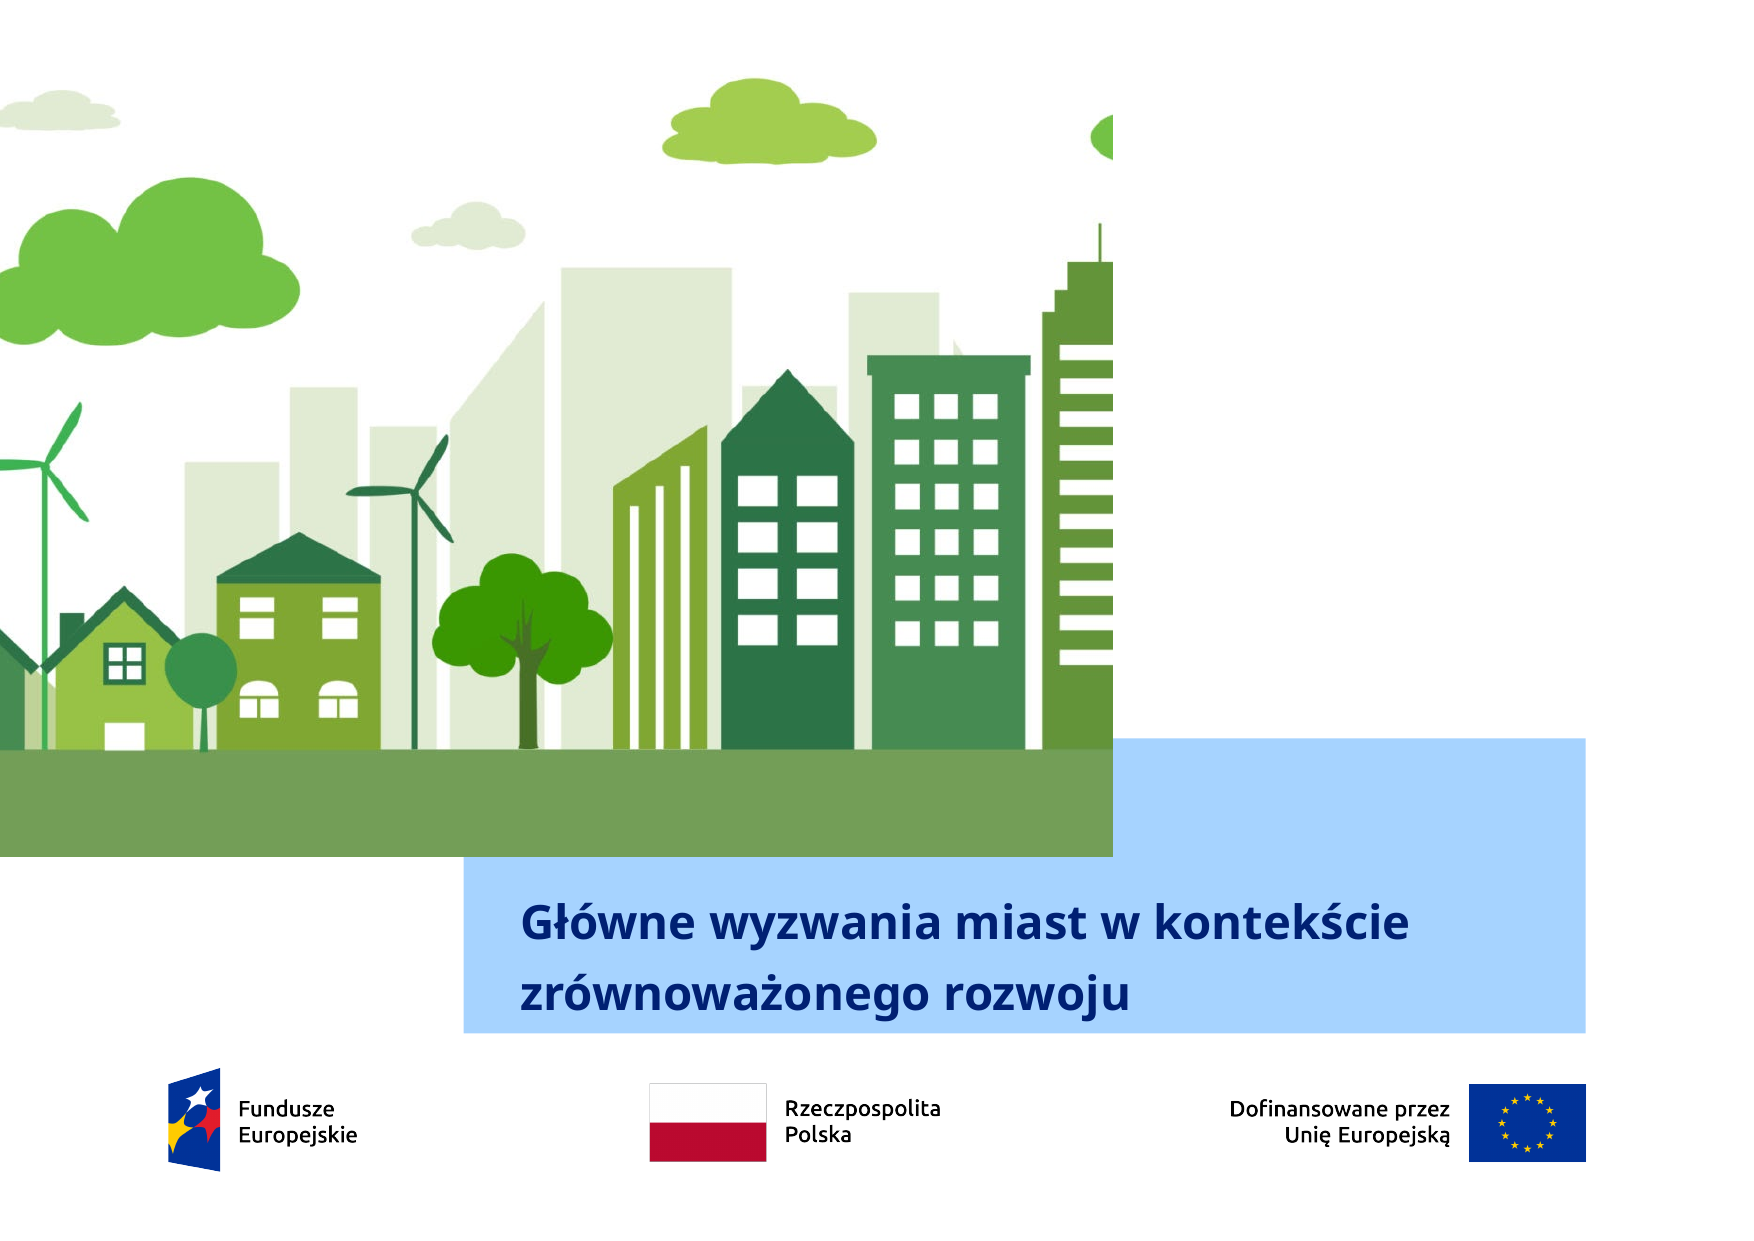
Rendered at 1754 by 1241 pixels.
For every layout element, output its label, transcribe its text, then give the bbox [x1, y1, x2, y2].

picture [129, 1045, 396, 1201]
picture [610, 1044, 979, 1201]
picture [1192, 1045, 1625, 1201]
title Główne wyzwania miast w kontekście zrównoważonego rozwoju [520, 878, 1527, 1022]
picture [0, 0, 1114, 857]
